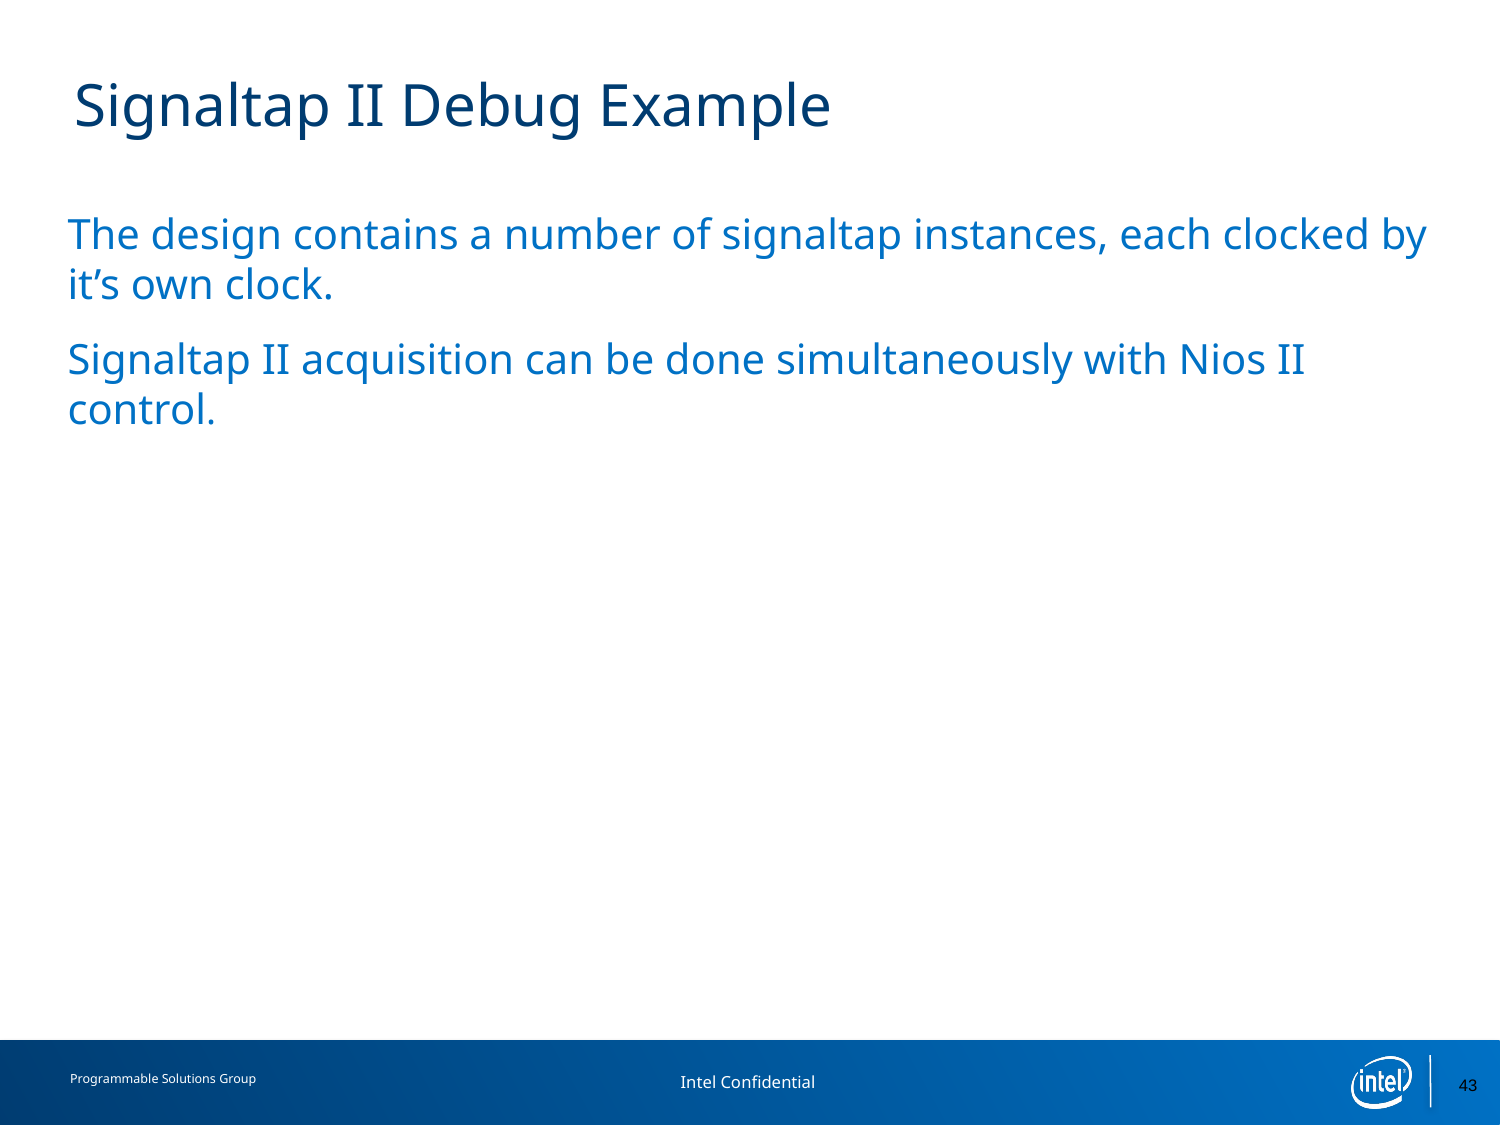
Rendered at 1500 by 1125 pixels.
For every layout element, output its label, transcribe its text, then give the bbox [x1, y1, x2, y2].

list The design contains a number of signaltap instances, each clocked by it’s own clock. Signaltap II acquisition can be done simultaneously with Nios II control. [67, 208, 1463, 1034]
slide_number 43 [1127, 1055, 1478, 1116]
title Signaltap II Debug Example [74, 67, 1425, 208]
